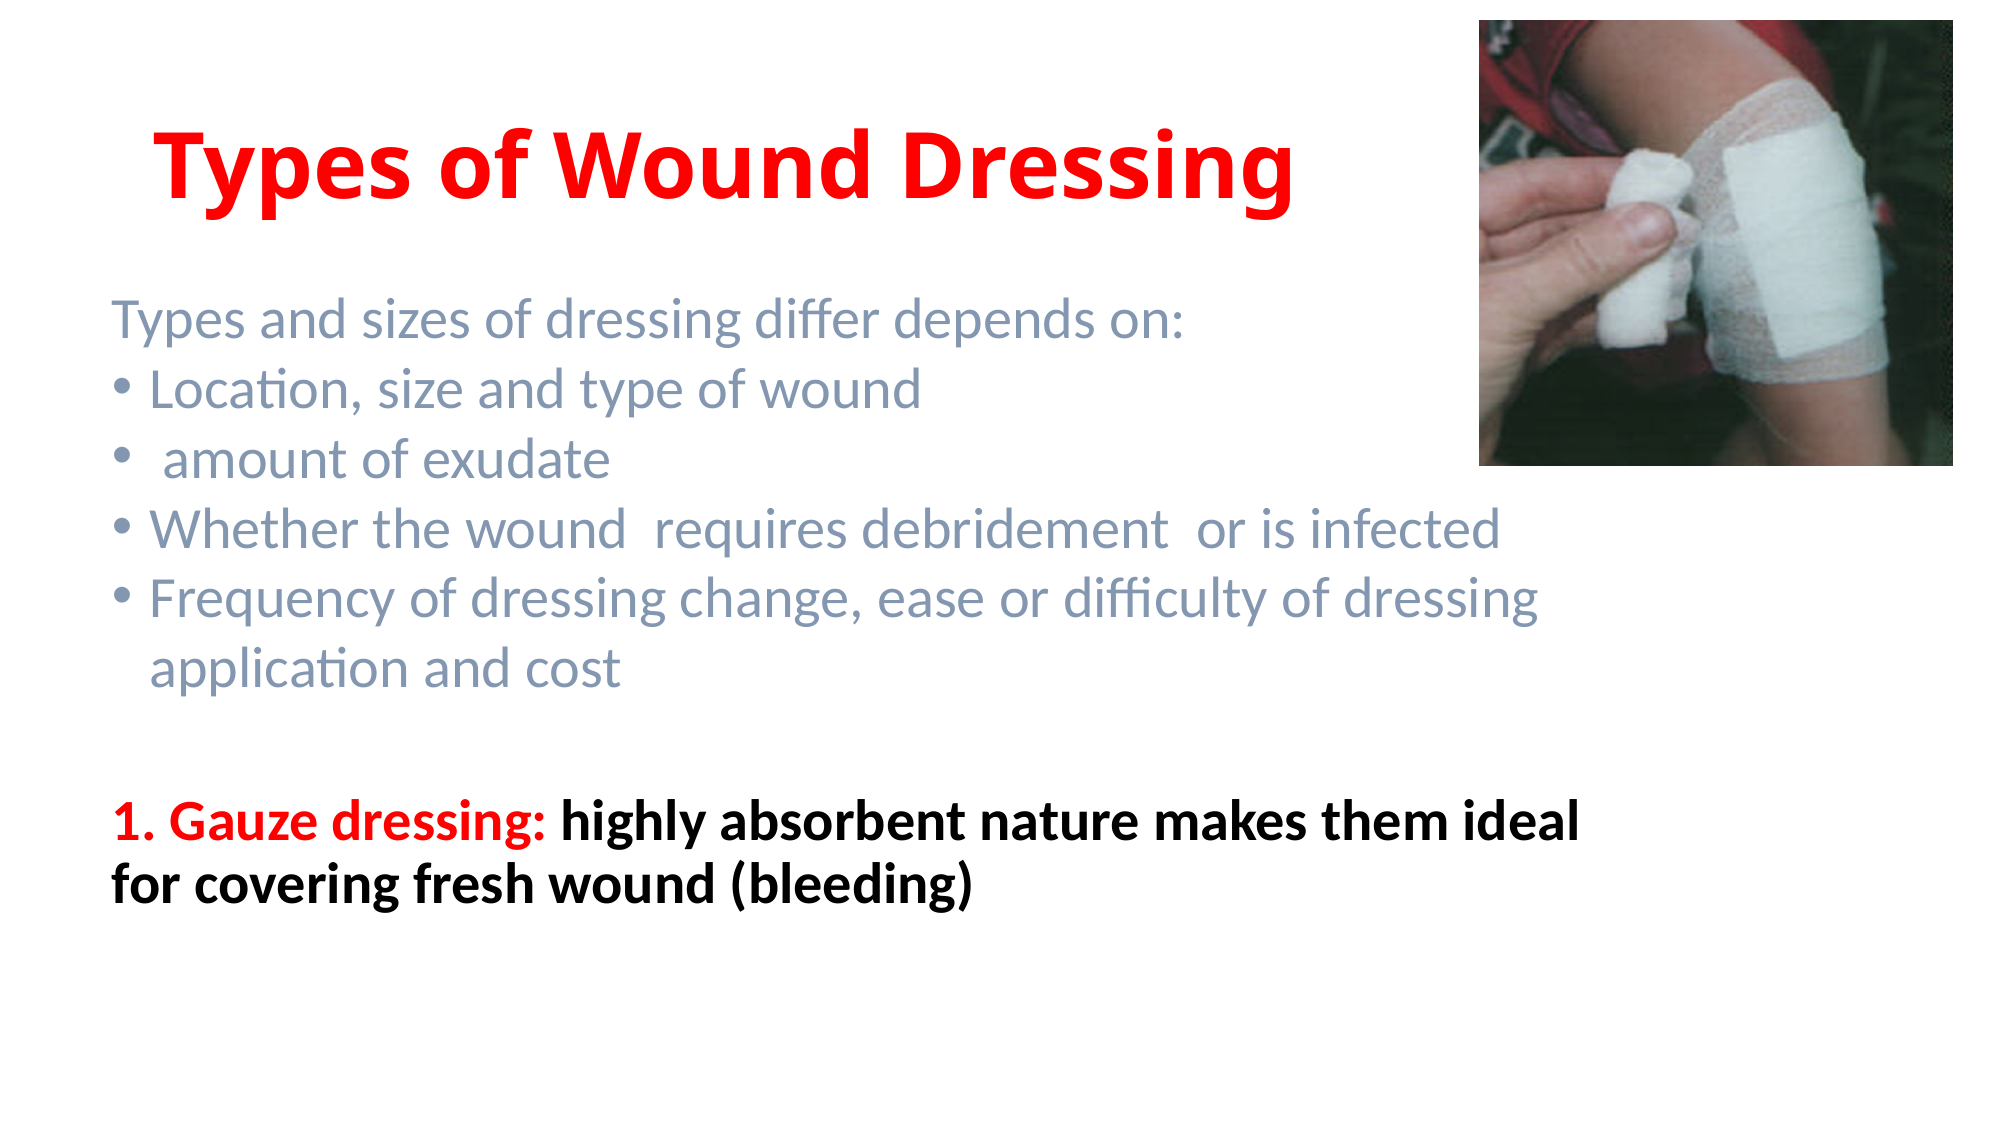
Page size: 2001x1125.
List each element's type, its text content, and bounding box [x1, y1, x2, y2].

list Types and sizes of dressing differ depends on: Location, size and type of wound amount of exudate Whether the wound requires debridement or is infected Frequency of dressing change, ease or difficulty of dressing application and cost 1. Gauze dressing: highly absorbent nature makes them ideal for covering fresh wound (bleeding) [96, 272, 1675, 1093]
title Types of Wound Dressing [137, 59, 1479, 272]
picture [1479, 20, 1953, 466]
